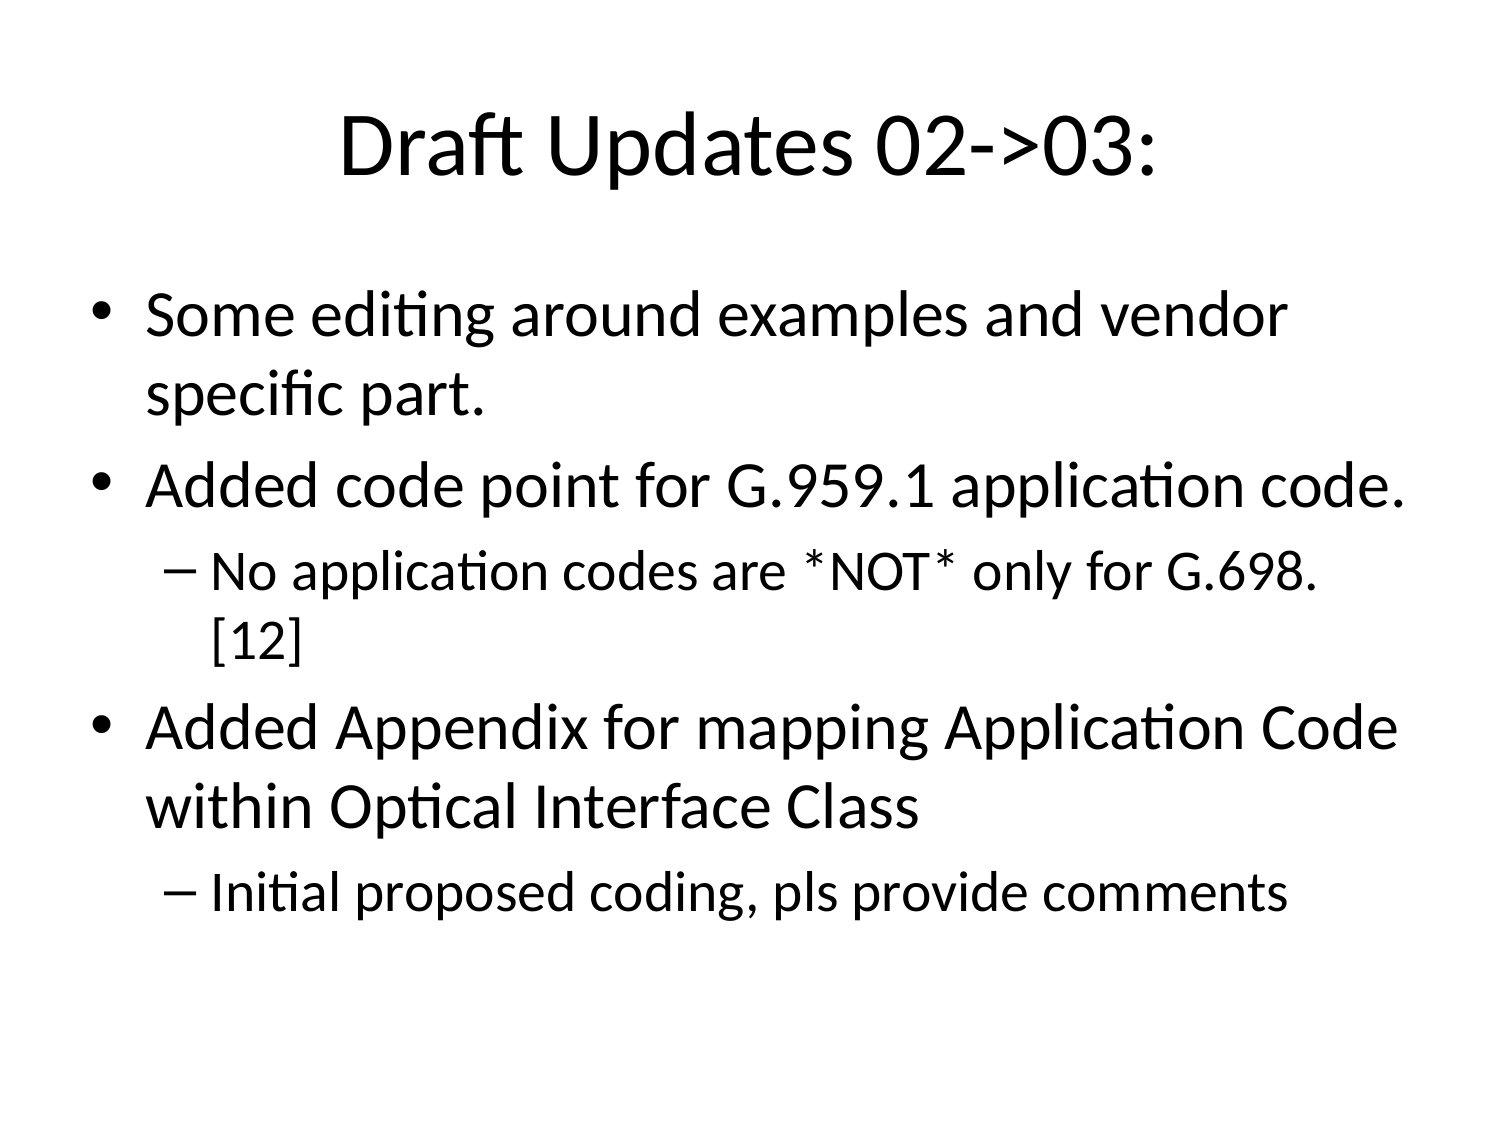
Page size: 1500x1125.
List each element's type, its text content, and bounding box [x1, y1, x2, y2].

list Some editing around examples and vendor specific part. Added code point for G.959.1 application code. No application codes are *NOT* only for G.698.[12] Added Appendix for mapping Application Code within Optical Interface Class Initial proposed coding, pls provide comments [75, 262, 1425, 1005]
title Draft Updates 02->03: [75, 45, 1425, 233]
